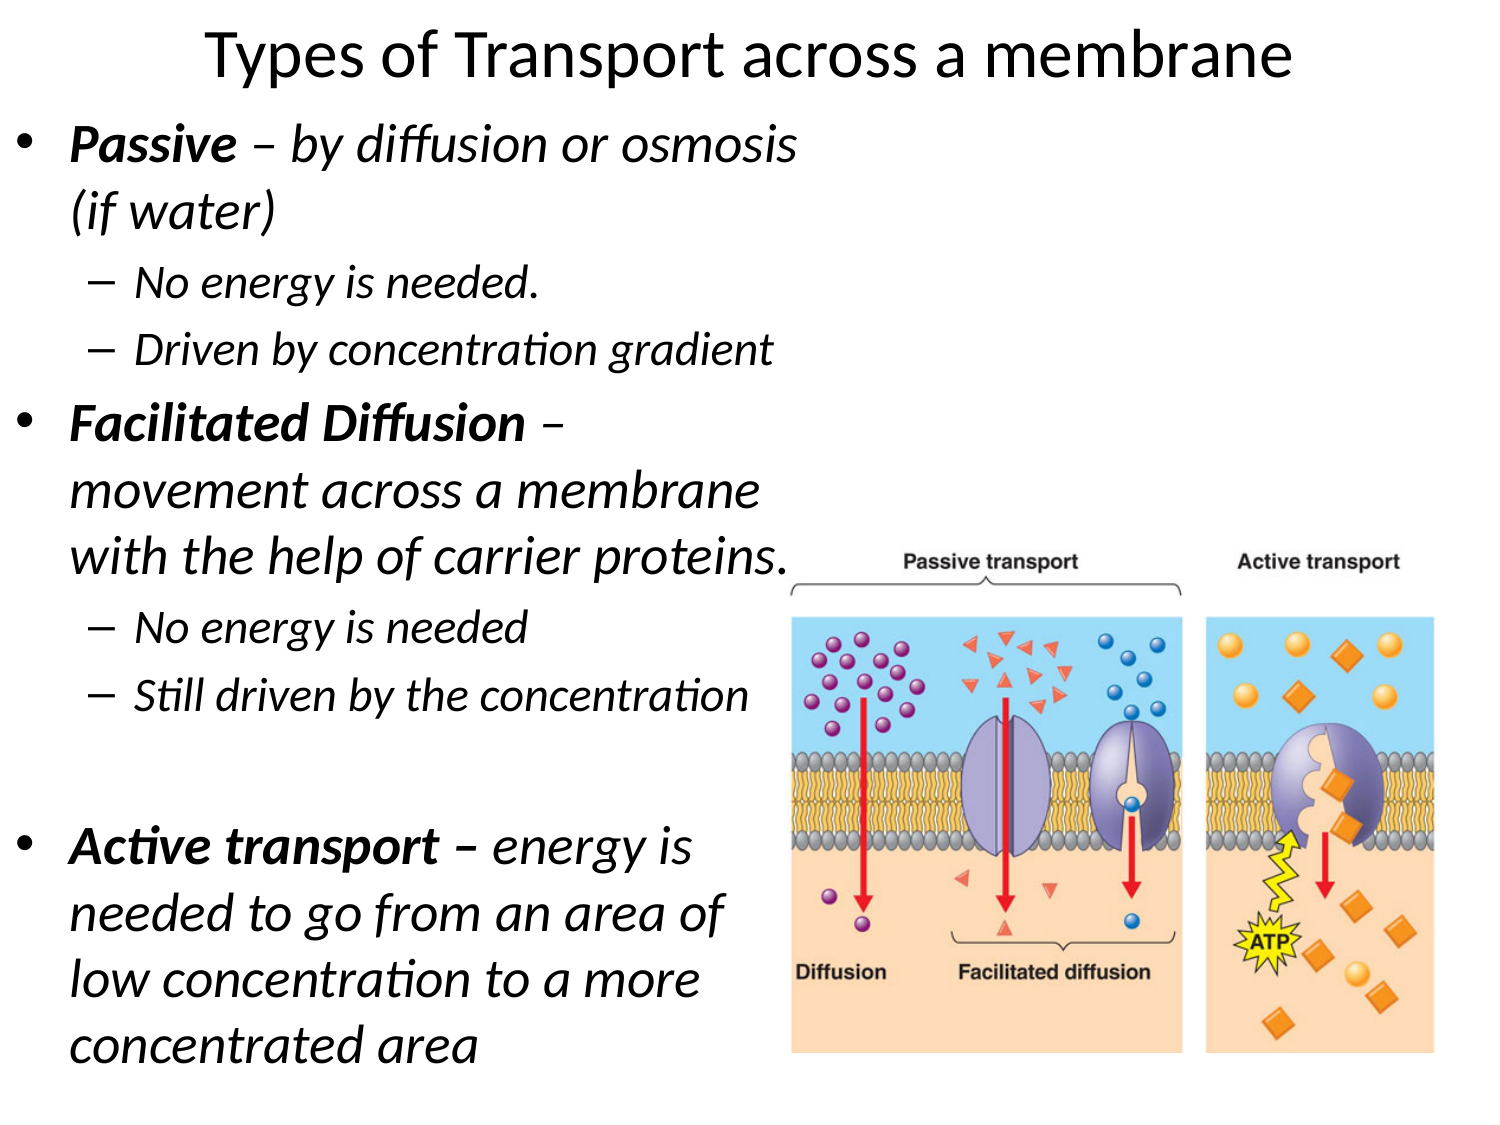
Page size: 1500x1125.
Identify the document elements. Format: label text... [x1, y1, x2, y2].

list Passive – by diffusion or osmosis (if water) No energy is needed. Driven by concentration gradient Facilitated Diffusion – movement across a membrane with the help of carrier proteins. No energy is needed Still driven by the concentration Active transport – energy is needed to go from an area of low concentration to a more concentrated area [0, 99, 825, 1100]
title Types of Transport across a membrane [75, 0, 1425, 100]
picture [787, 549, 1438, 1053]
